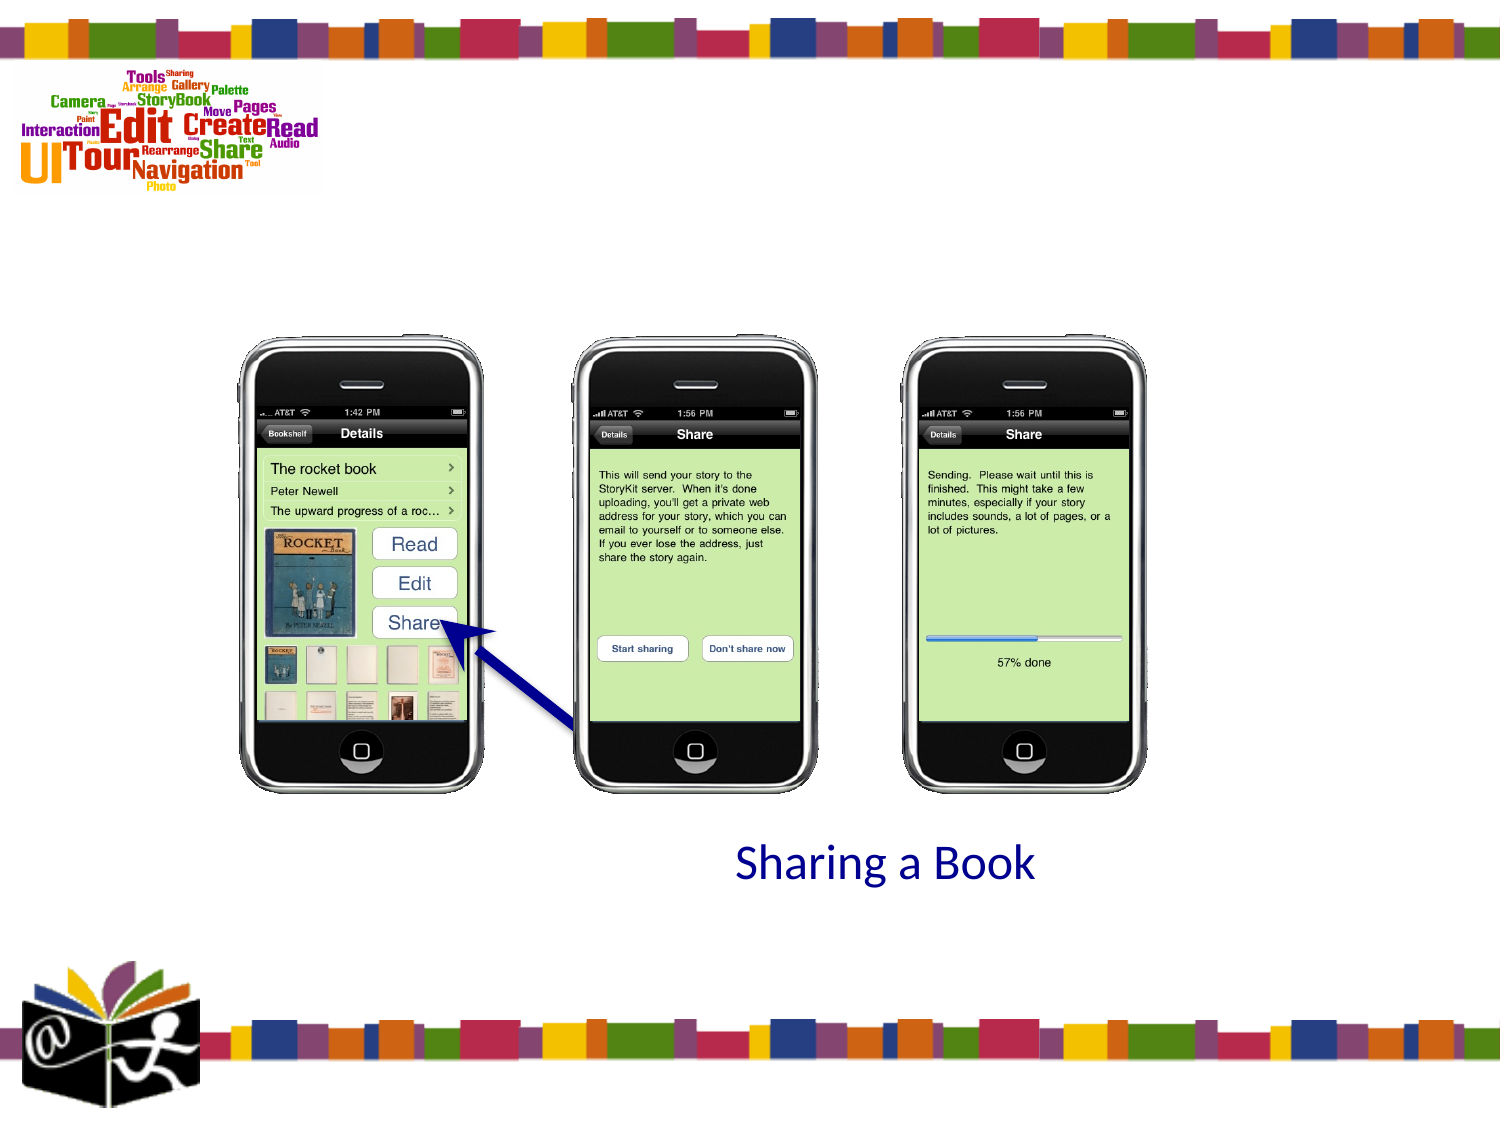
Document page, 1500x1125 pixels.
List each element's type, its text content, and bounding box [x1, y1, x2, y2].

picture [14, 60, 323, 196]
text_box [0, 18, 1500, 63]
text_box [233, 329, 490, 797]
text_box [567, 329, 823, 797]
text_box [439, 619, 562, 739]
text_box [895, 329, 1152, 797]
text_box Sharing a Book [720, 822, 1052, 898]
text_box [0, 961, 1500, 1108]
